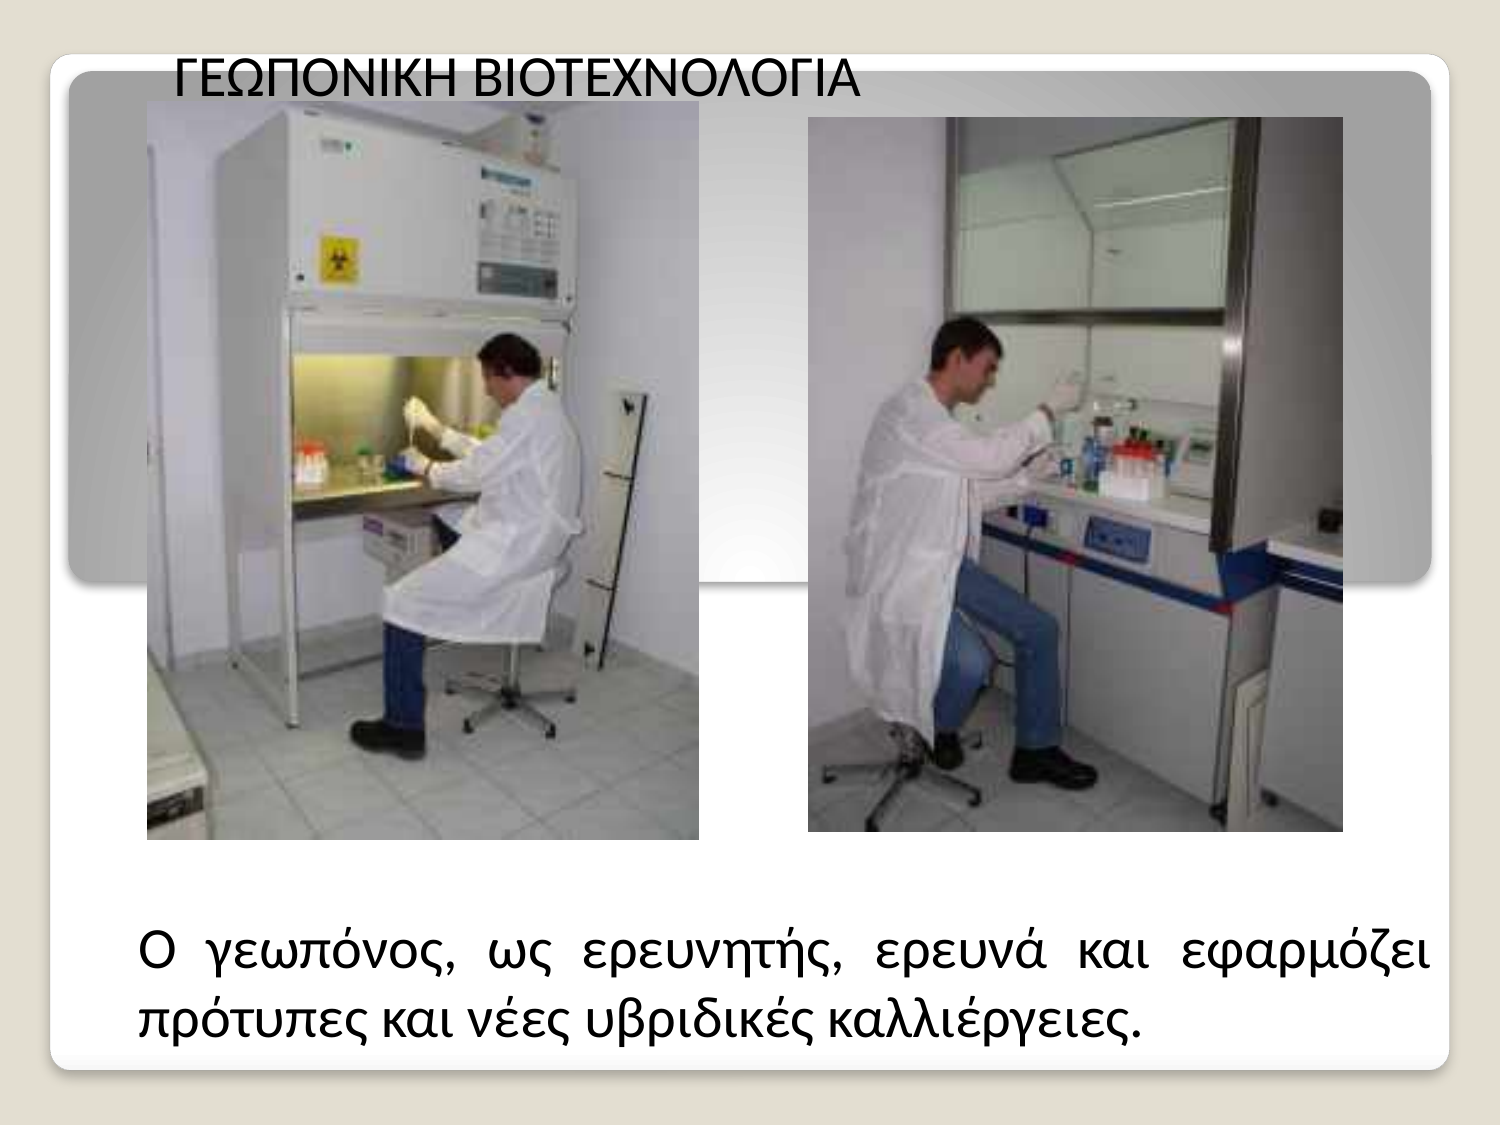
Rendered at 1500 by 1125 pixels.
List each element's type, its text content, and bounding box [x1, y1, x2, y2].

picture [147, 101, 699, 840]
text_box Ο γεωπόνος, ως ερευνητής, ερευνά και εφαρμόζει πρότυπες και νέες υβριδικές καλλιέργειες. [123, 902, 1447, 1057]
text_box ΓΕΩΠΟΝΙΚΗ ΒΙΟΤΕΧΝΟΛΟΓΙΑ [159, 31, 1258, 116]
picture [808, 116, 1343, 833]
